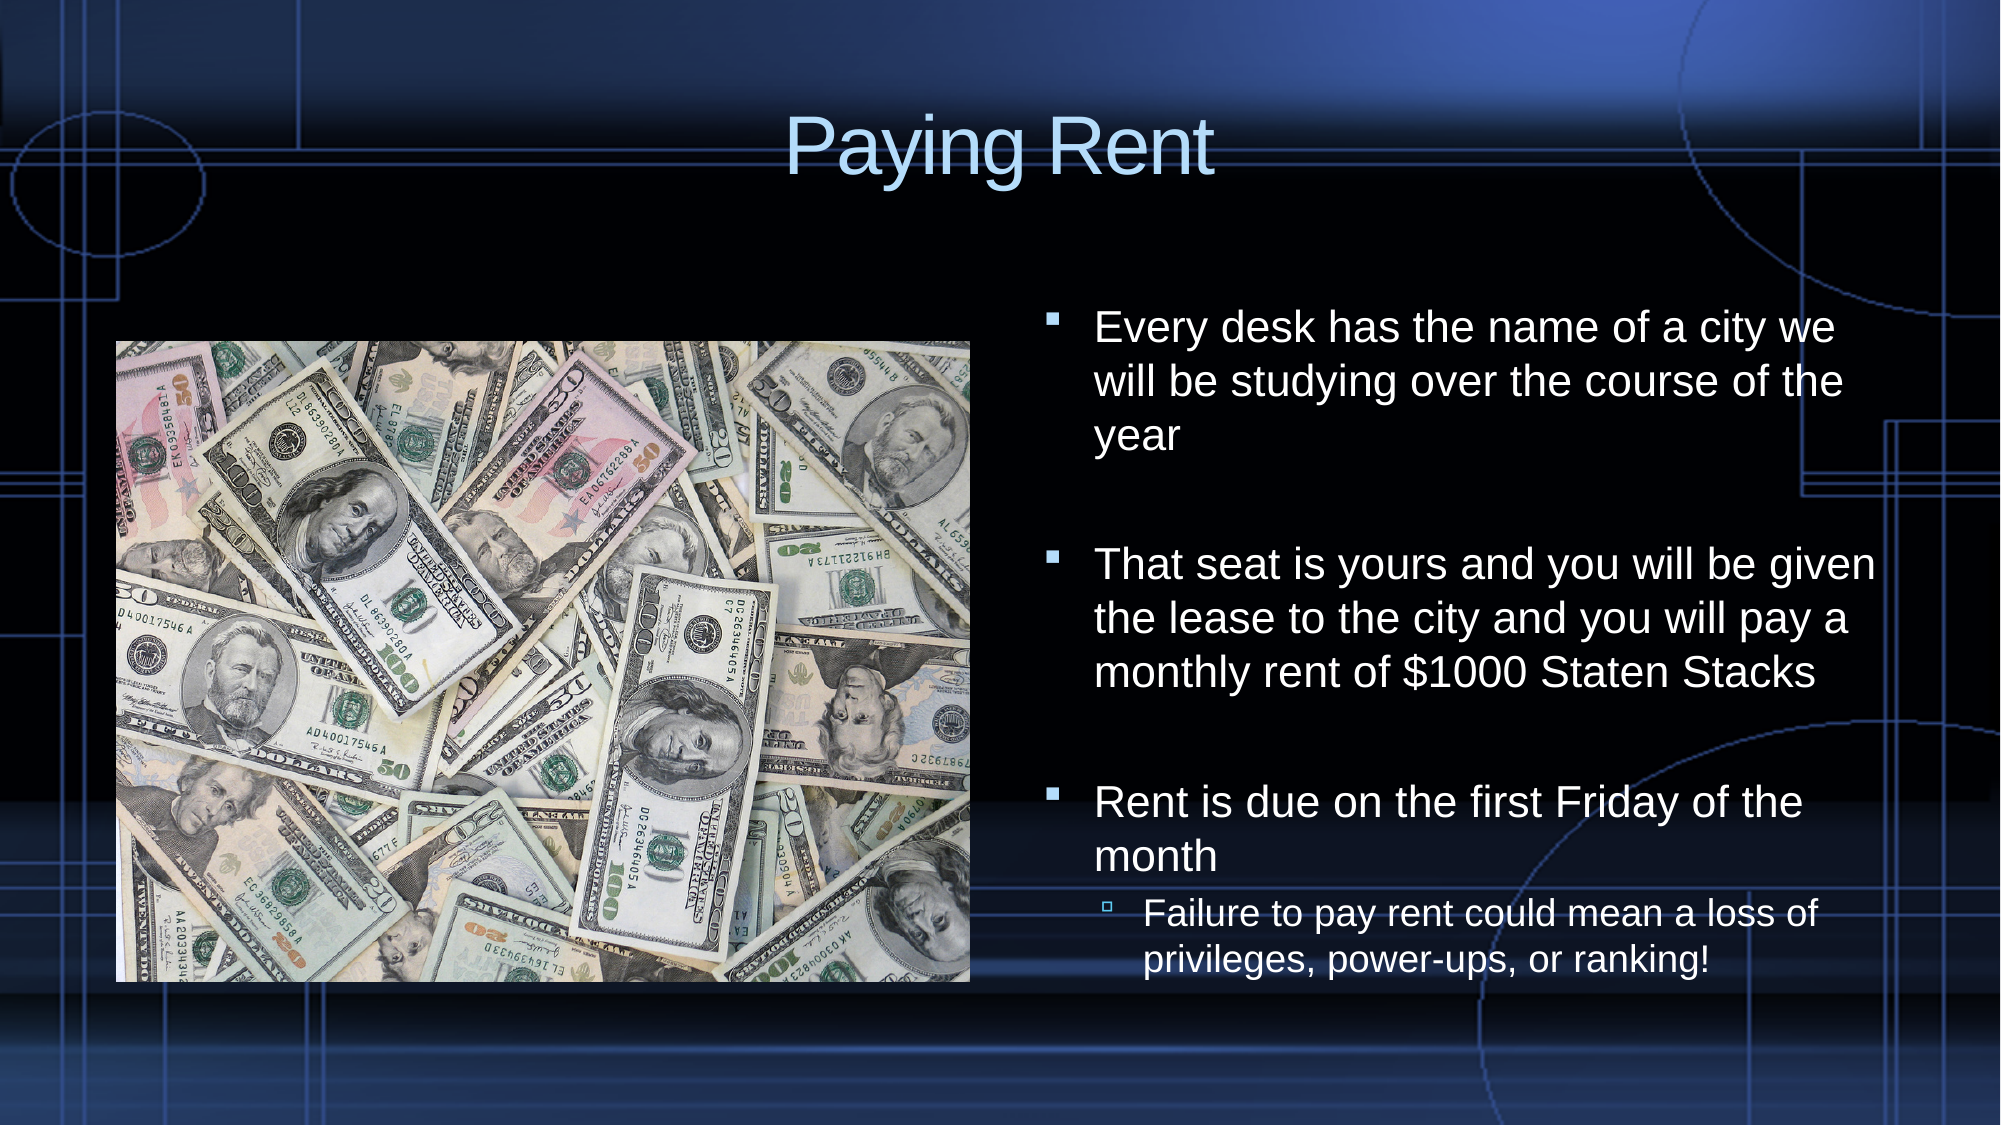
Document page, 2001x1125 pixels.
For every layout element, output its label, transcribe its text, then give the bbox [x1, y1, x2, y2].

list Every desk has the name of a city we will be studying over the course of the year That seat is yours and you will be given the lease to the city and you will pay a monthly rent of $1000 Staten Stacks Rent is due on the first Friday of the month Failure to pay rent could mean a loss of privileges, power-ups, or ranking! [1018, 290, 1902, 1033]
title Paying Rent [99, 83, 1900, 234]
picture [0, 0, 2001, 1125]
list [115, 341, 971, 983]
